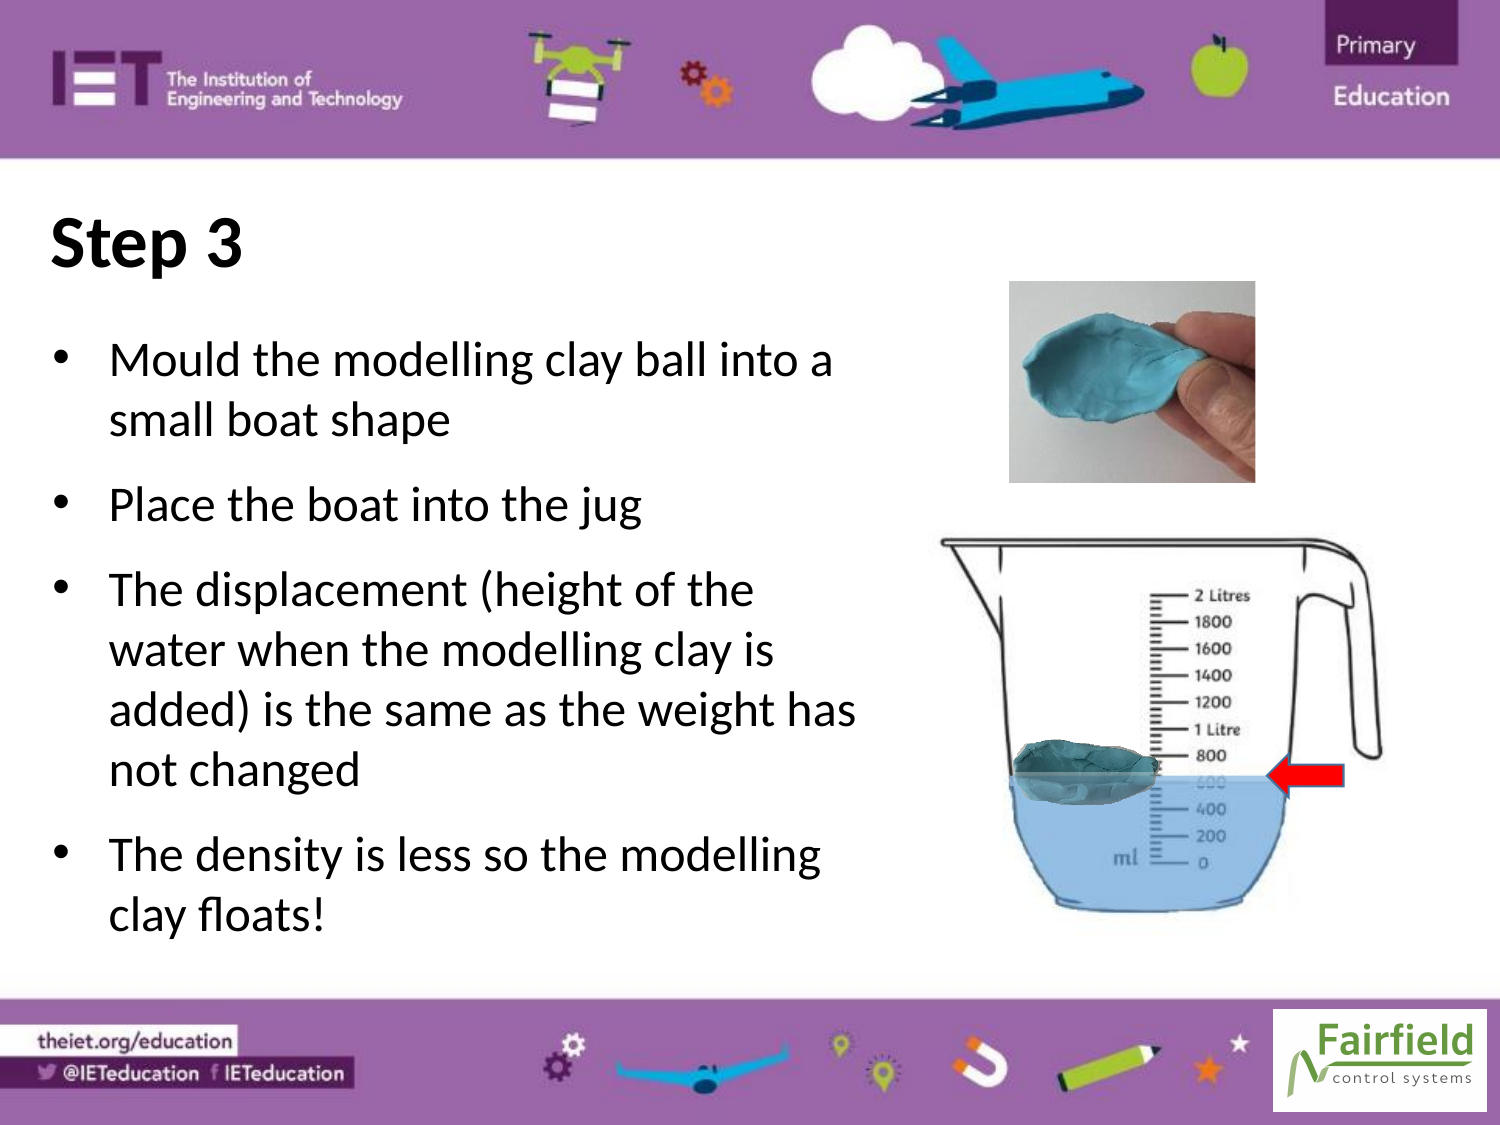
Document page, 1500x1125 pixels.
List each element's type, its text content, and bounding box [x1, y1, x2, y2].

text_box Step 3 [35, 194, 288, 307]
picture [0, 0, 1500, 1125]
text_box Mould the modelling clay ball into a small boat shape Place the boat into the jug The displacement (height of the water when the modelling clay is added) is the same as the weight has not changed The density is less so the modelling clay floats! [37, 318, 890, 949]
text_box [904, 505, 1415, 962]
